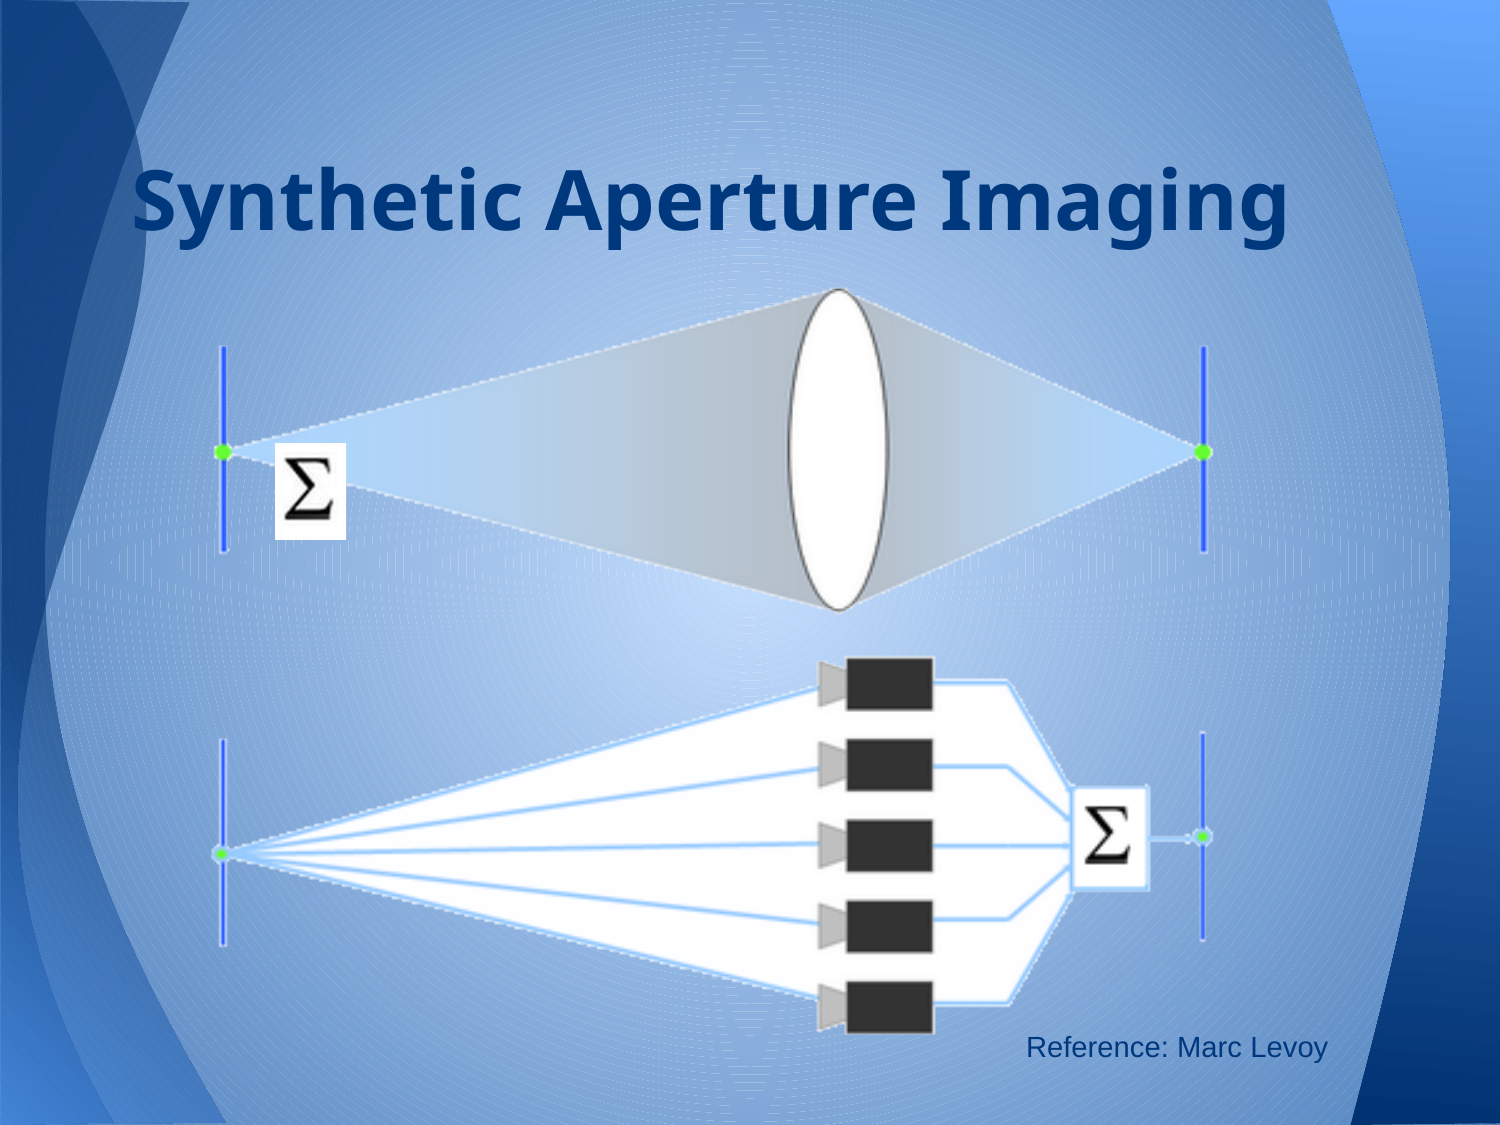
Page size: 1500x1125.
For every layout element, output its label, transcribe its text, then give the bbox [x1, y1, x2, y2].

text_box [275, 443, 347, 540]
title Synthetic Aperture Imaging [75, 45, 1425, 263]
text_box [160, 274, 1261, 1055]
text_box Reference: Marc Levoy [1011, 1013, 1364, 1096]
